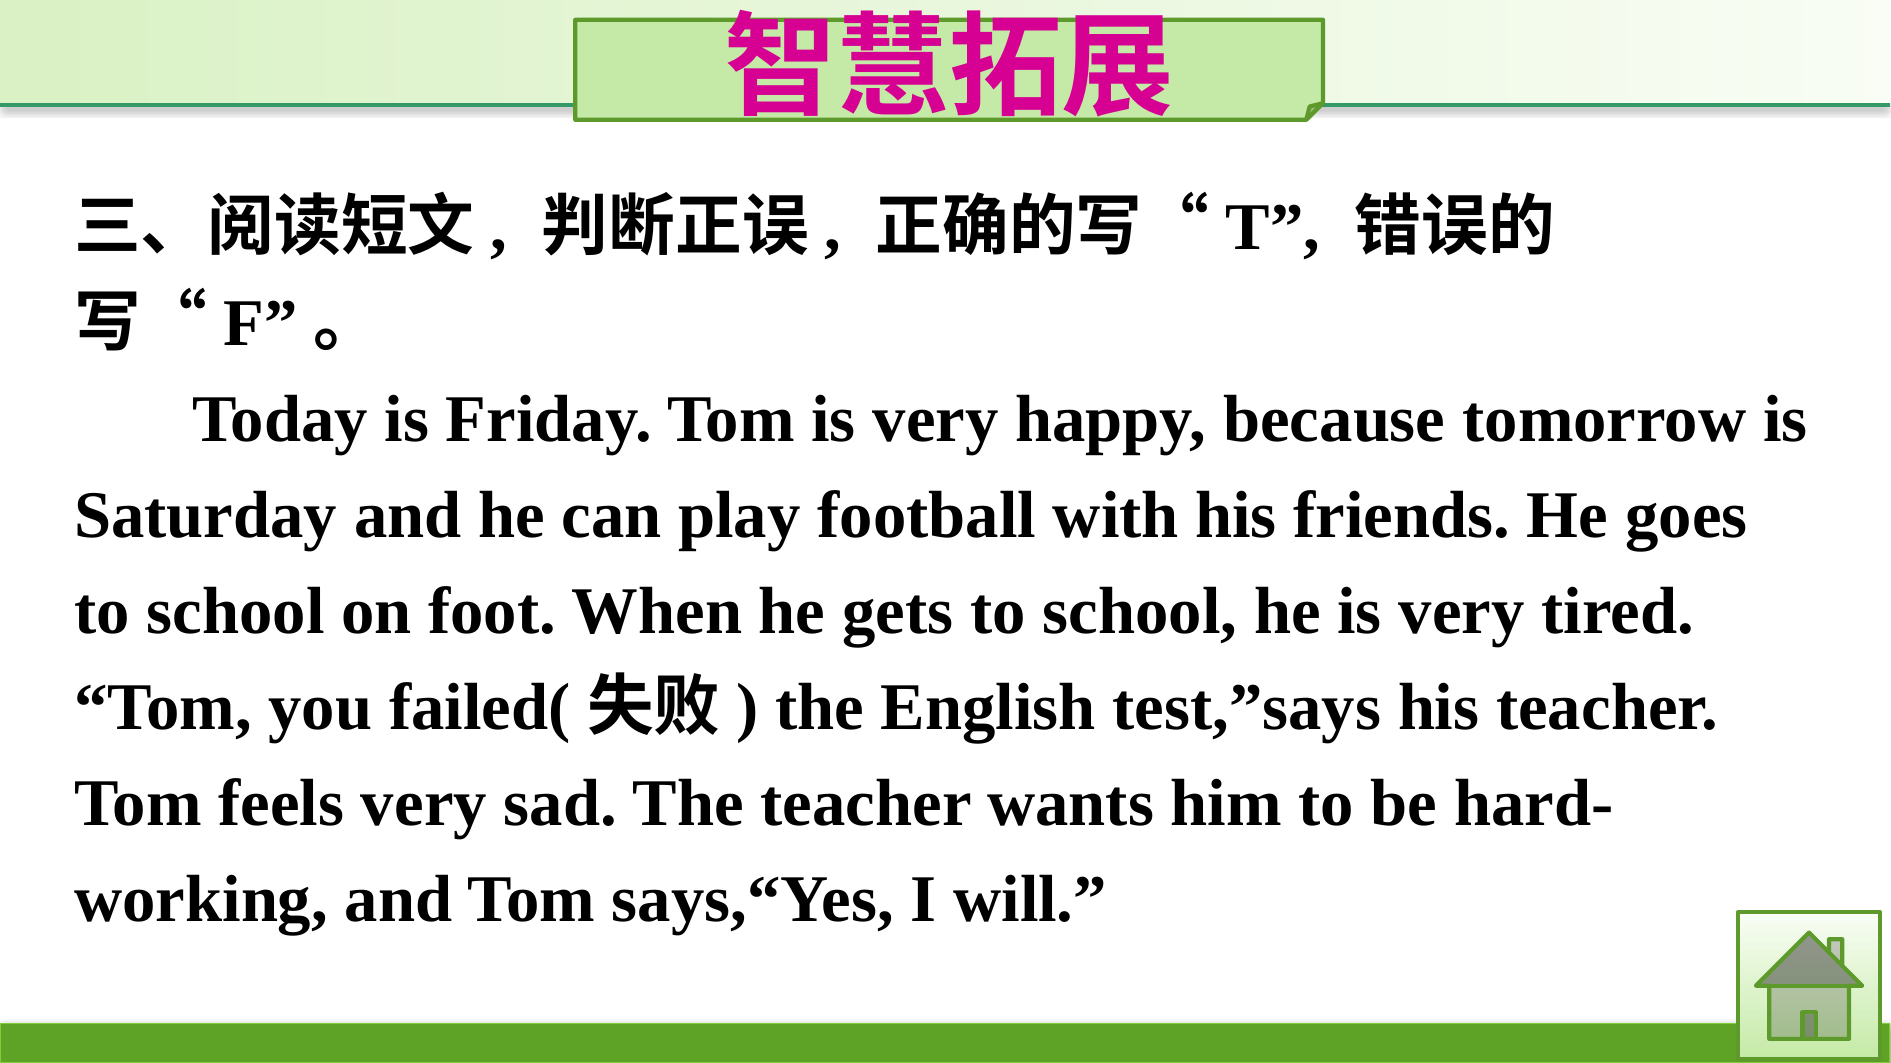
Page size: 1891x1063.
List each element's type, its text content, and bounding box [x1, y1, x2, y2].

text_box 三、阅读短文, 判断正误, 正确的写“T”, 错误的写“F”。 Today is Friday. Tom is very happy, because tomorrow is Saturday and he can play football with his friends. He goes to school on foot. When he gets to school, he is very tired. “Tom, you failed(失败) the English test,”says his teacher. Tom feels very sad. The teacher wants him to be hard-working, and Tom says,“Yes, I will.” [59, 159, 1833, 942]
text_box 智慧拓展 [573, 17, 1326, 122]
